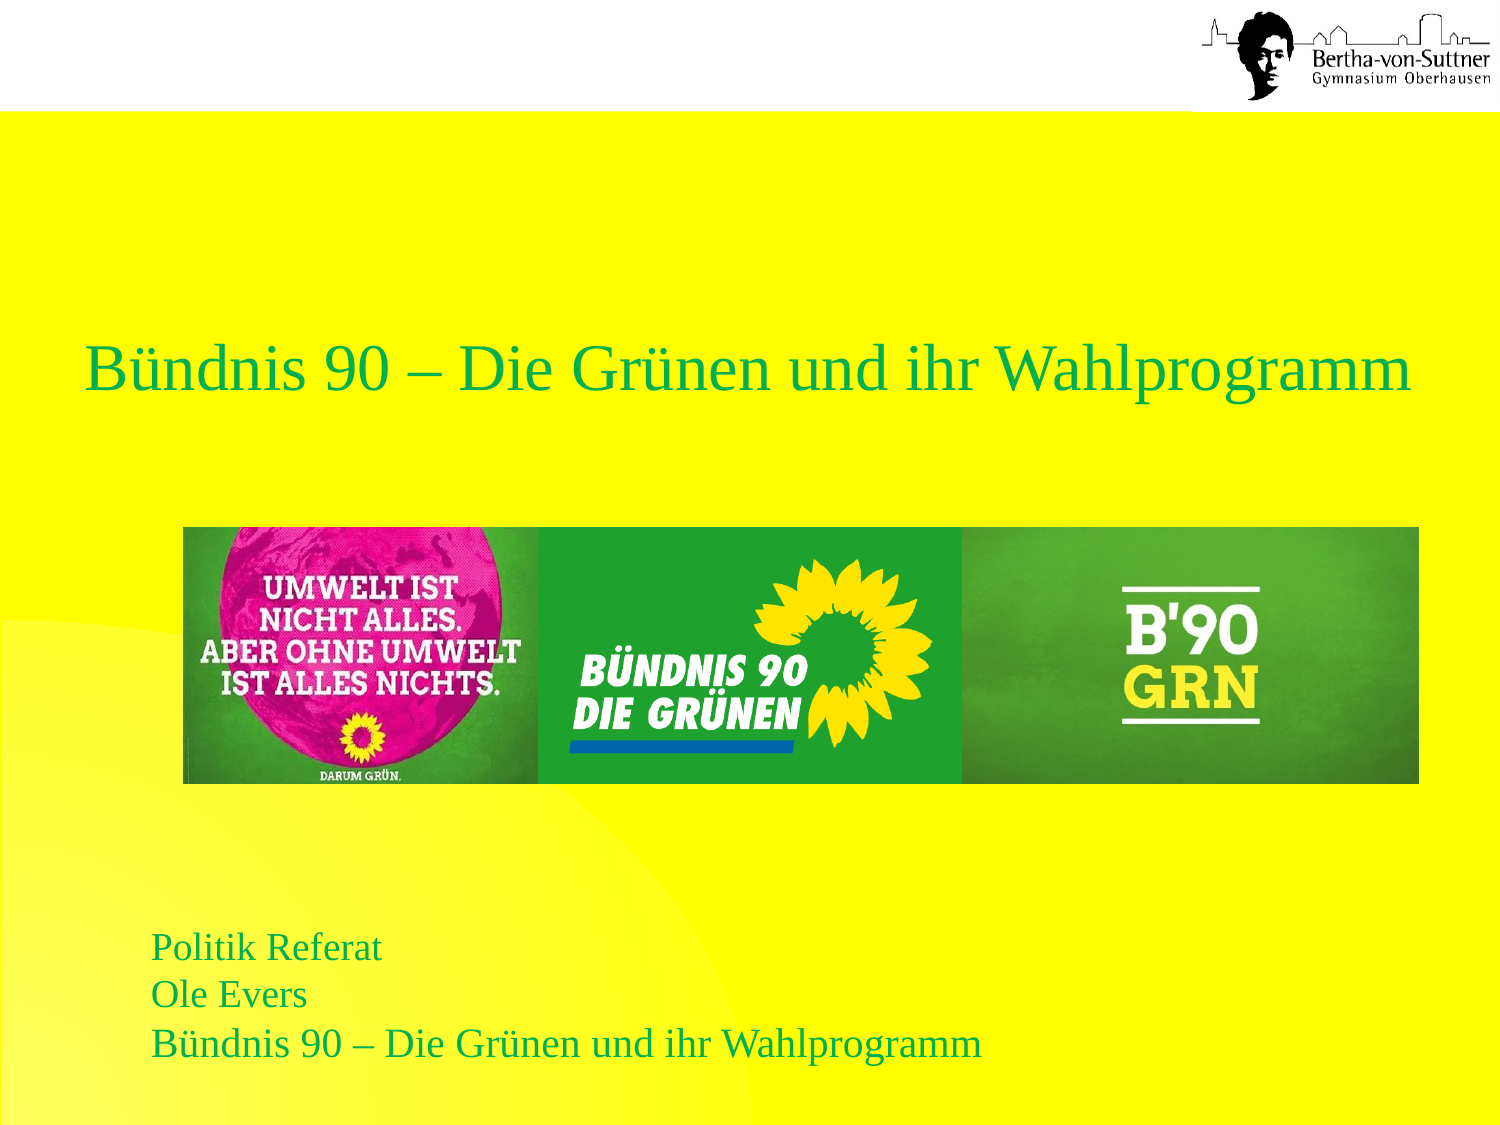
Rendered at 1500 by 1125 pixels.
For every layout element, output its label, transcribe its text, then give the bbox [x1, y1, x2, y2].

title Bündnis 90 – Die Grünen und ihr Wahlprogramm [47, 243, 1453, 485]
picture [182, 526, 1419, 784]
picture [1192, 0, 1500, 112]
subtitle Politik Referat Ole Evers Bündnis 90 – Die Grünen und ihr Wahlprogramm [135, 913, 1353, 1094]
